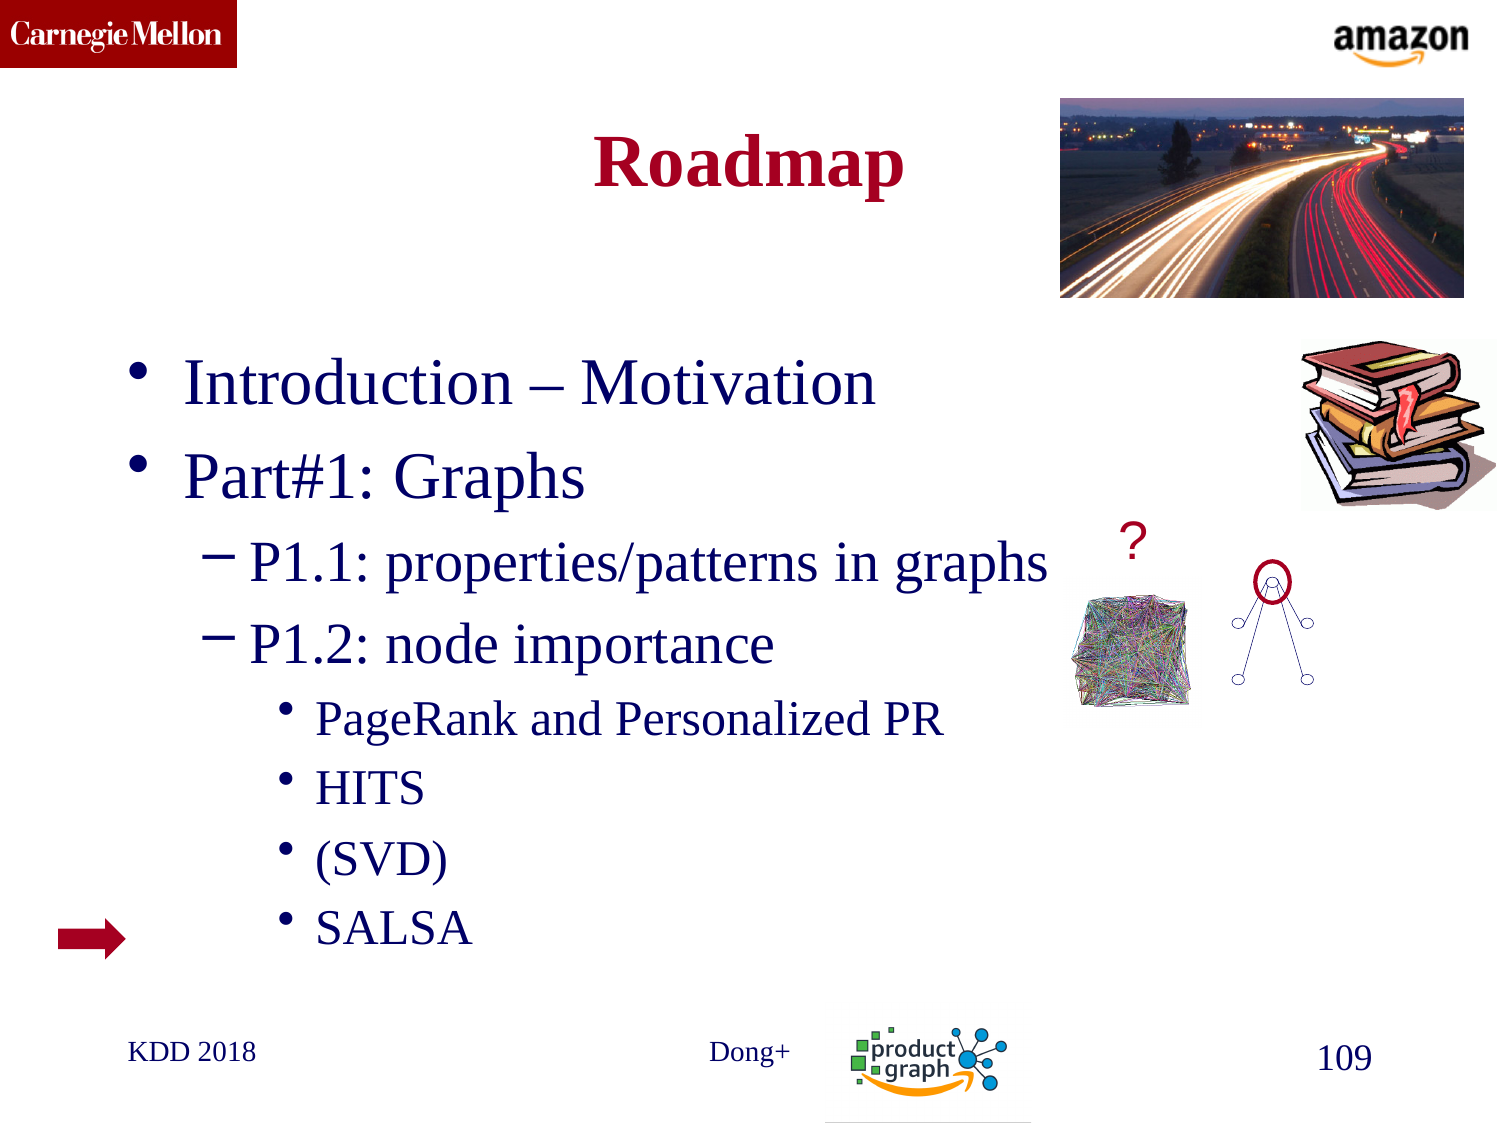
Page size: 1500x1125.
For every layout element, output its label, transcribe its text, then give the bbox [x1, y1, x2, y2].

list Introduction – Motivation Part#1: Graphs P1.1: properties/patterns in graphs P1.2: node importance PageRank and Personalized PR HITS (SVD) SALSA [112, 237, 1388, 1001]
text_box [1256, 561, 1289, 575]
title Roadmap [112, 99, 1058, 213]
slide_number 109 [1074, 1024, 1388, 1101]
text_box ? [1103, 497, 1164, 574]
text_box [1231, 576, 1314, 686]
picture [1060, 98, 1464, 299]
picture [1322, 4, 1484, 88]
picture [0, 0, 237, 68]
slide_number KDD 2018 [112, 1024, 426, 1101]
picture [1300, 338, 1498, 511]
footer Dong+ [512, 1024, 988, 1101]
text_box [58, 918, 126, 960]
picture [1063, 576, 1202, 729]
